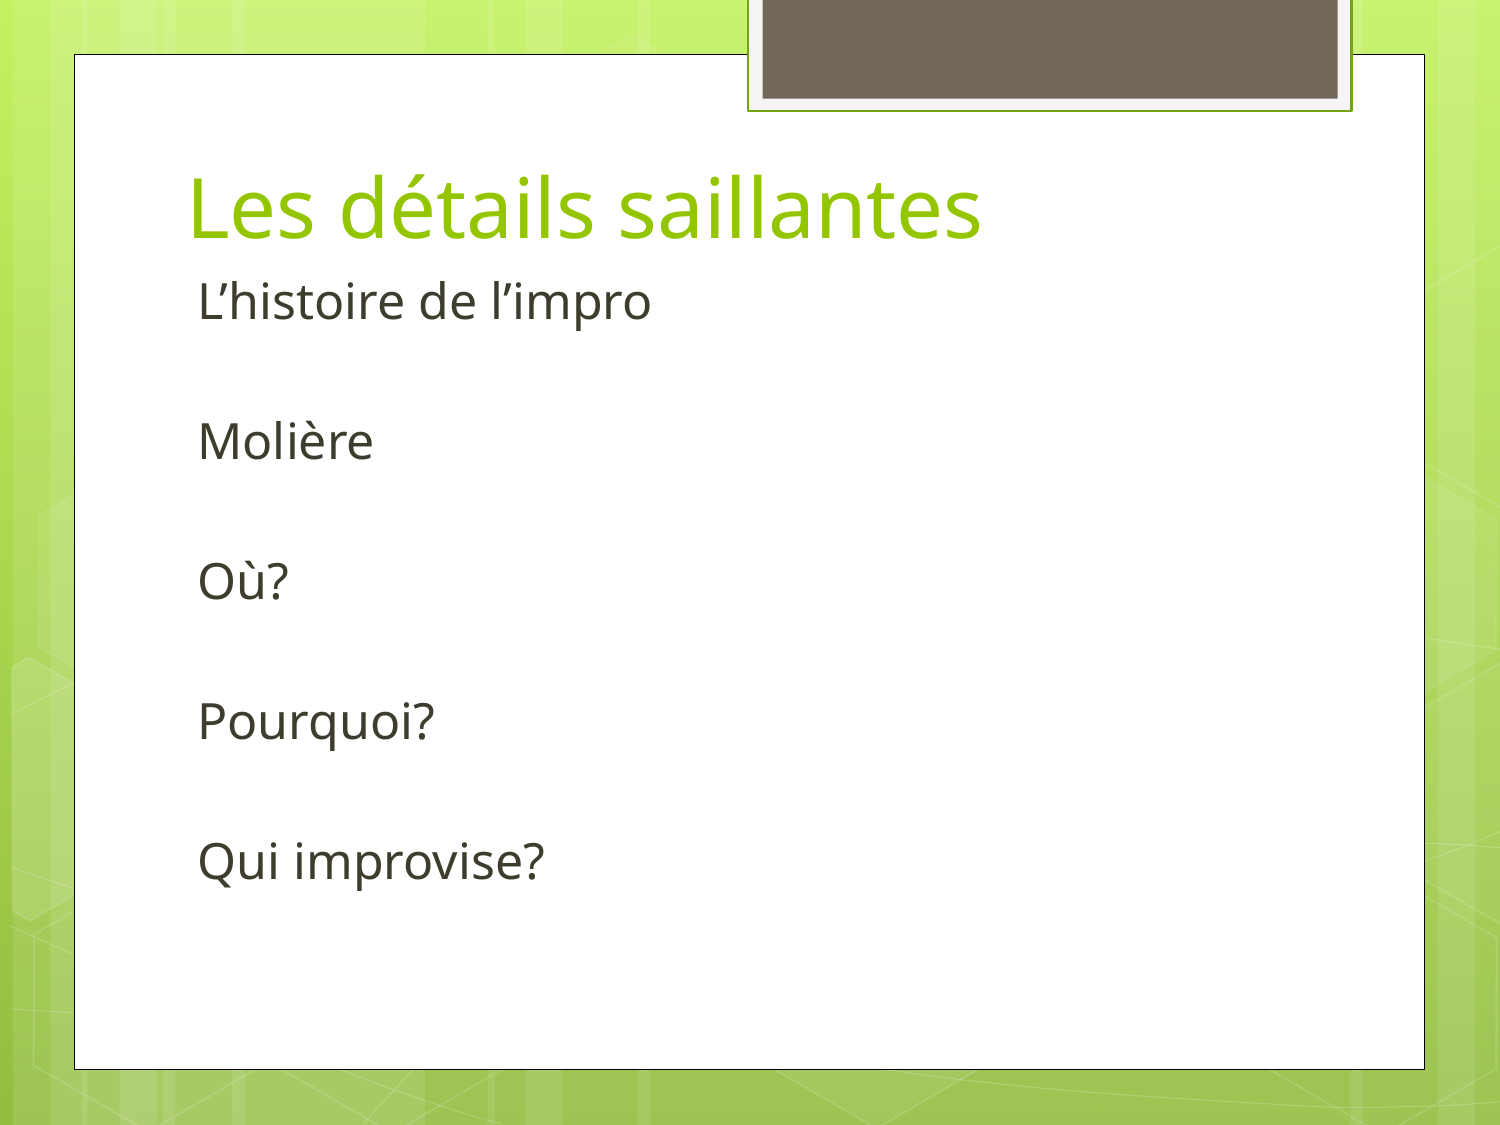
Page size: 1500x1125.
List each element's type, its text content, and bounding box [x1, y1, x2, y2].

list L’histoire de l’impro Molière Où? Pourquoi? Qui improvise? [171, 262, 1283, 838]
title Les détails saillantes [171, 74, 1324, 263]
